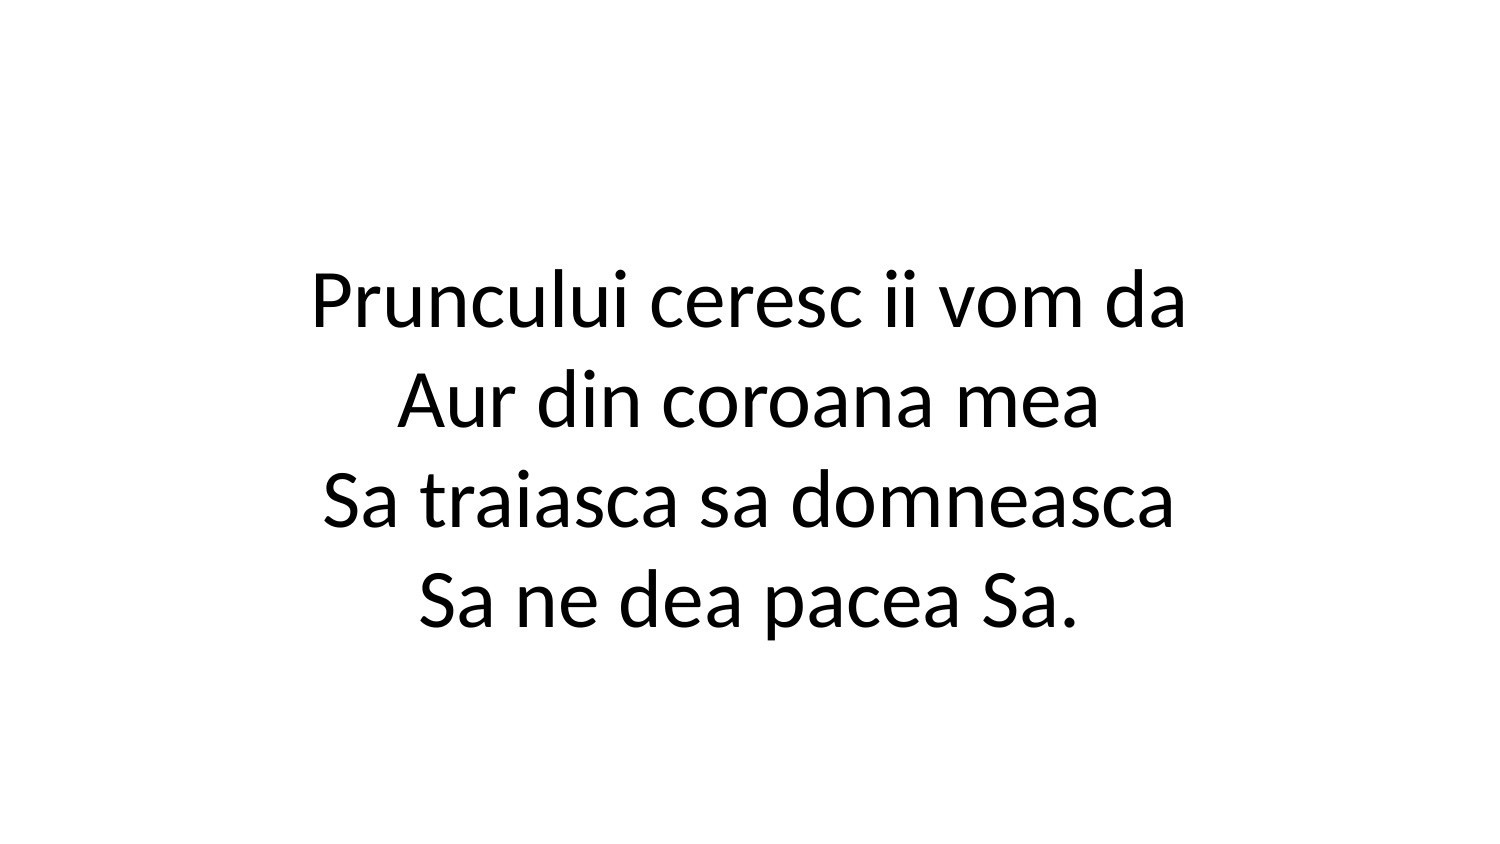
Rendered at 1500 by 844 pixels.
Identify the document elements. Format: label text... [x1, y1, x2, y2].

text_box Pruncului ceresc ii vom da Aur din coroana mea Sa traiasca sa domneasca Sa ne dea pacea Sa. [295, 192, 1204, 652]
